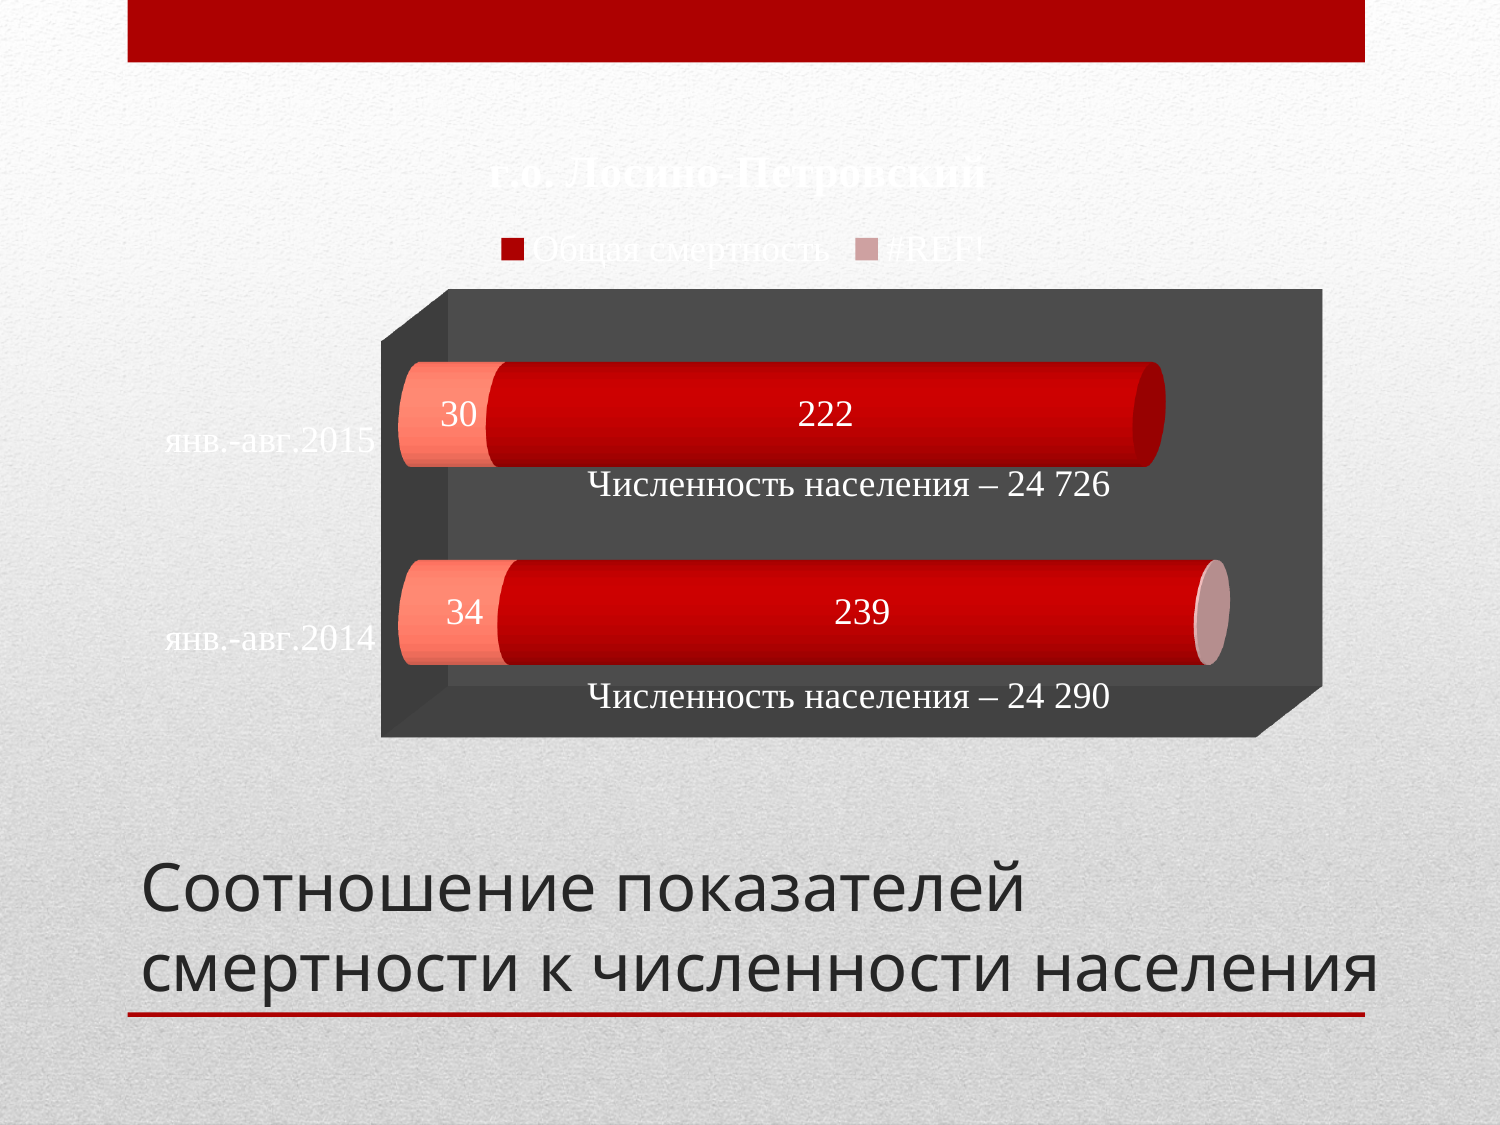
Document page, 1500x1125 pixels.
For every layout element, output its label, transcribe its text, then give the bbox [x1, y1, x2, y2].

title Соотношение показателей смертности к численности населения [125, 750, 1436, 1013]
chart [124, 111, 1364, 751]
